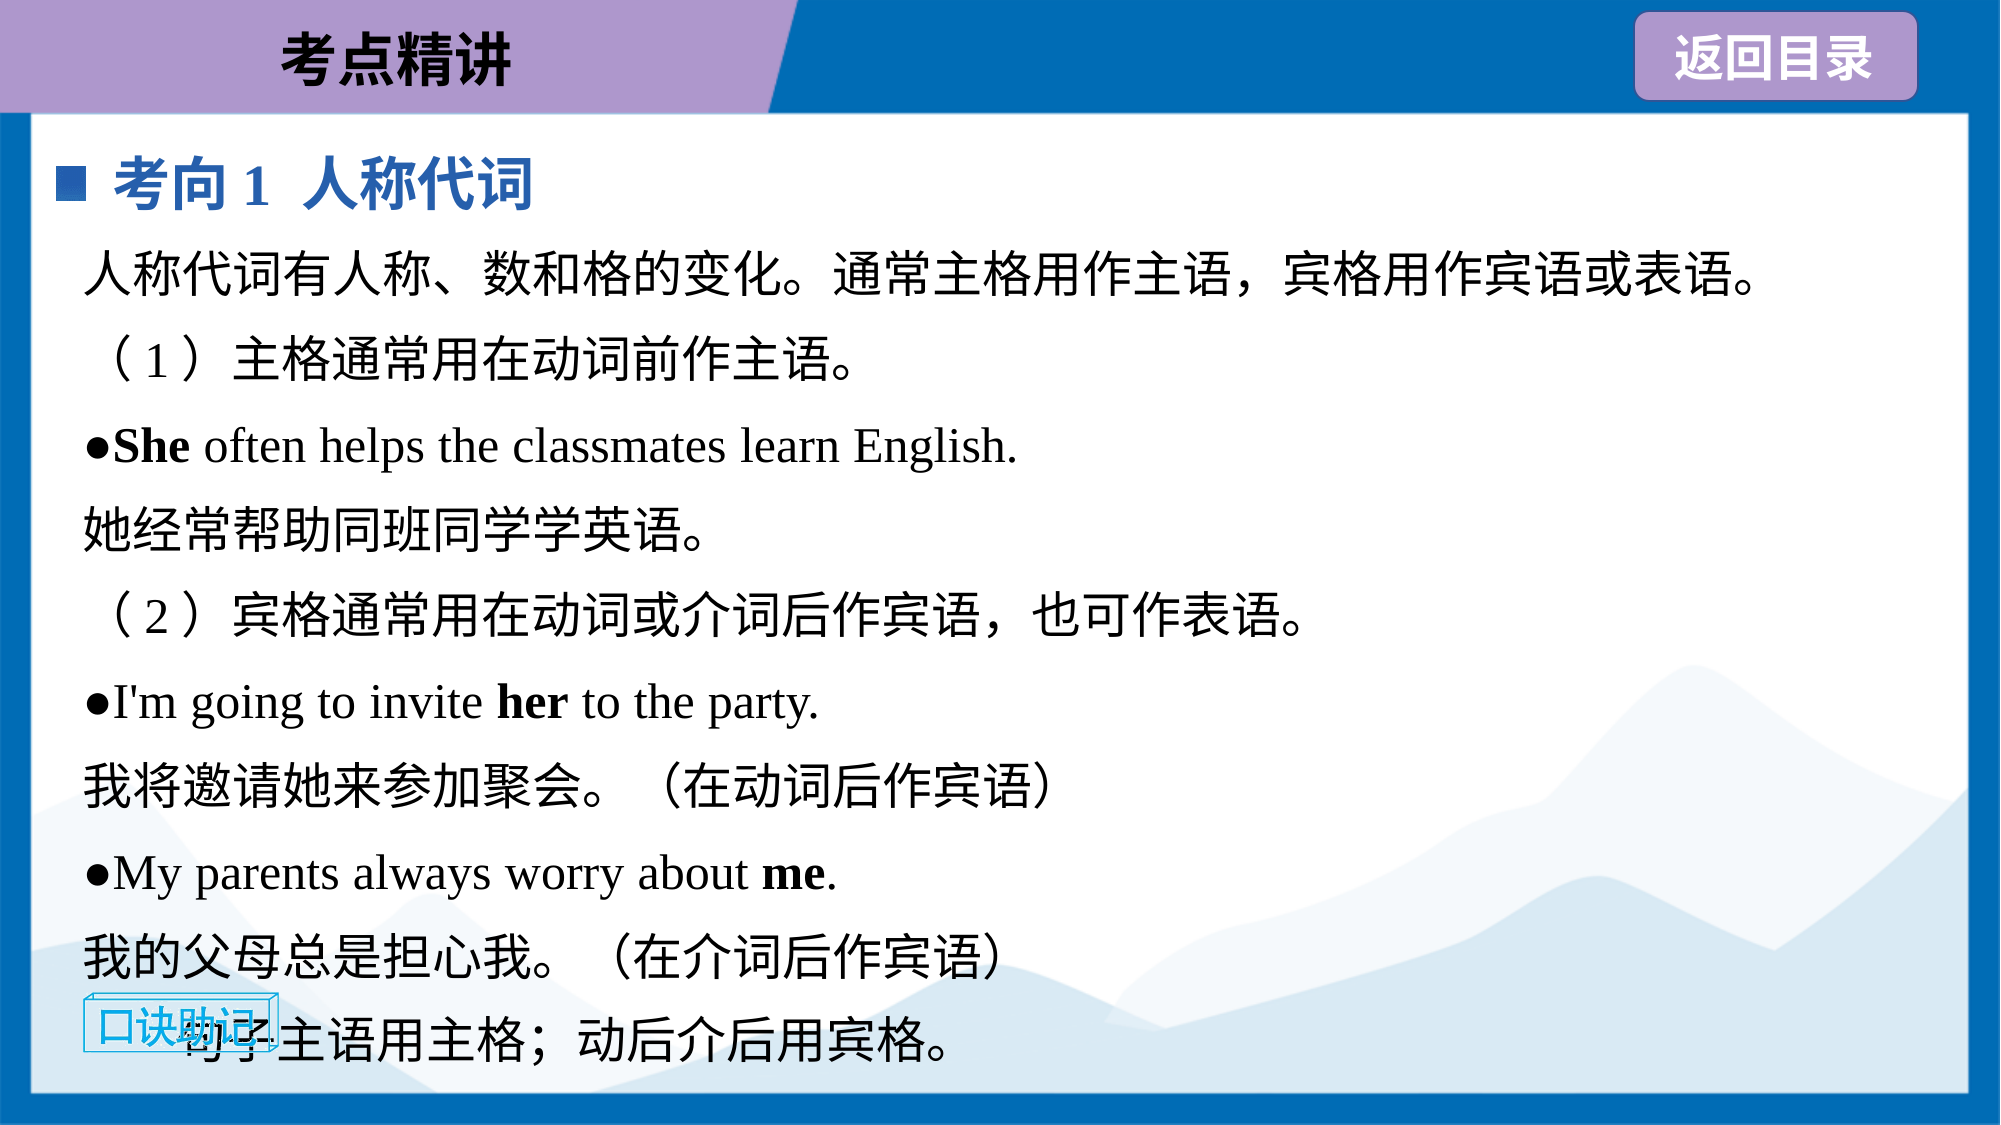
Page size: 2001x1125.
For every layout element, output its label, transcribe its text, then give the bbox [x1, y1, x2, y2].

text_box 人称代词有人称、数和格的变化。通常主格用作主语，宾格用作宾语或表语。 （1）主格通常用在动词前作主语。 ●She often helps the classmates learn English. 她经常帮助同班同学学英语。 （2）宾格通常用在动词或介词后作宾语，也可作表语。 ●I'm going to invite her to the party. 我将邀请她来参加聚会。（在动词后作宾语） ●My parents always worry about me. 我的父母总是担心我。（在介词后作宾语） 句子主语用主格；动后介后用宾格。 [82, 216, 1917, 1061]
text_box 考向1 人称代词 [112, 146, 1917, 216]
picture [0, 0, 2000, 1125]
